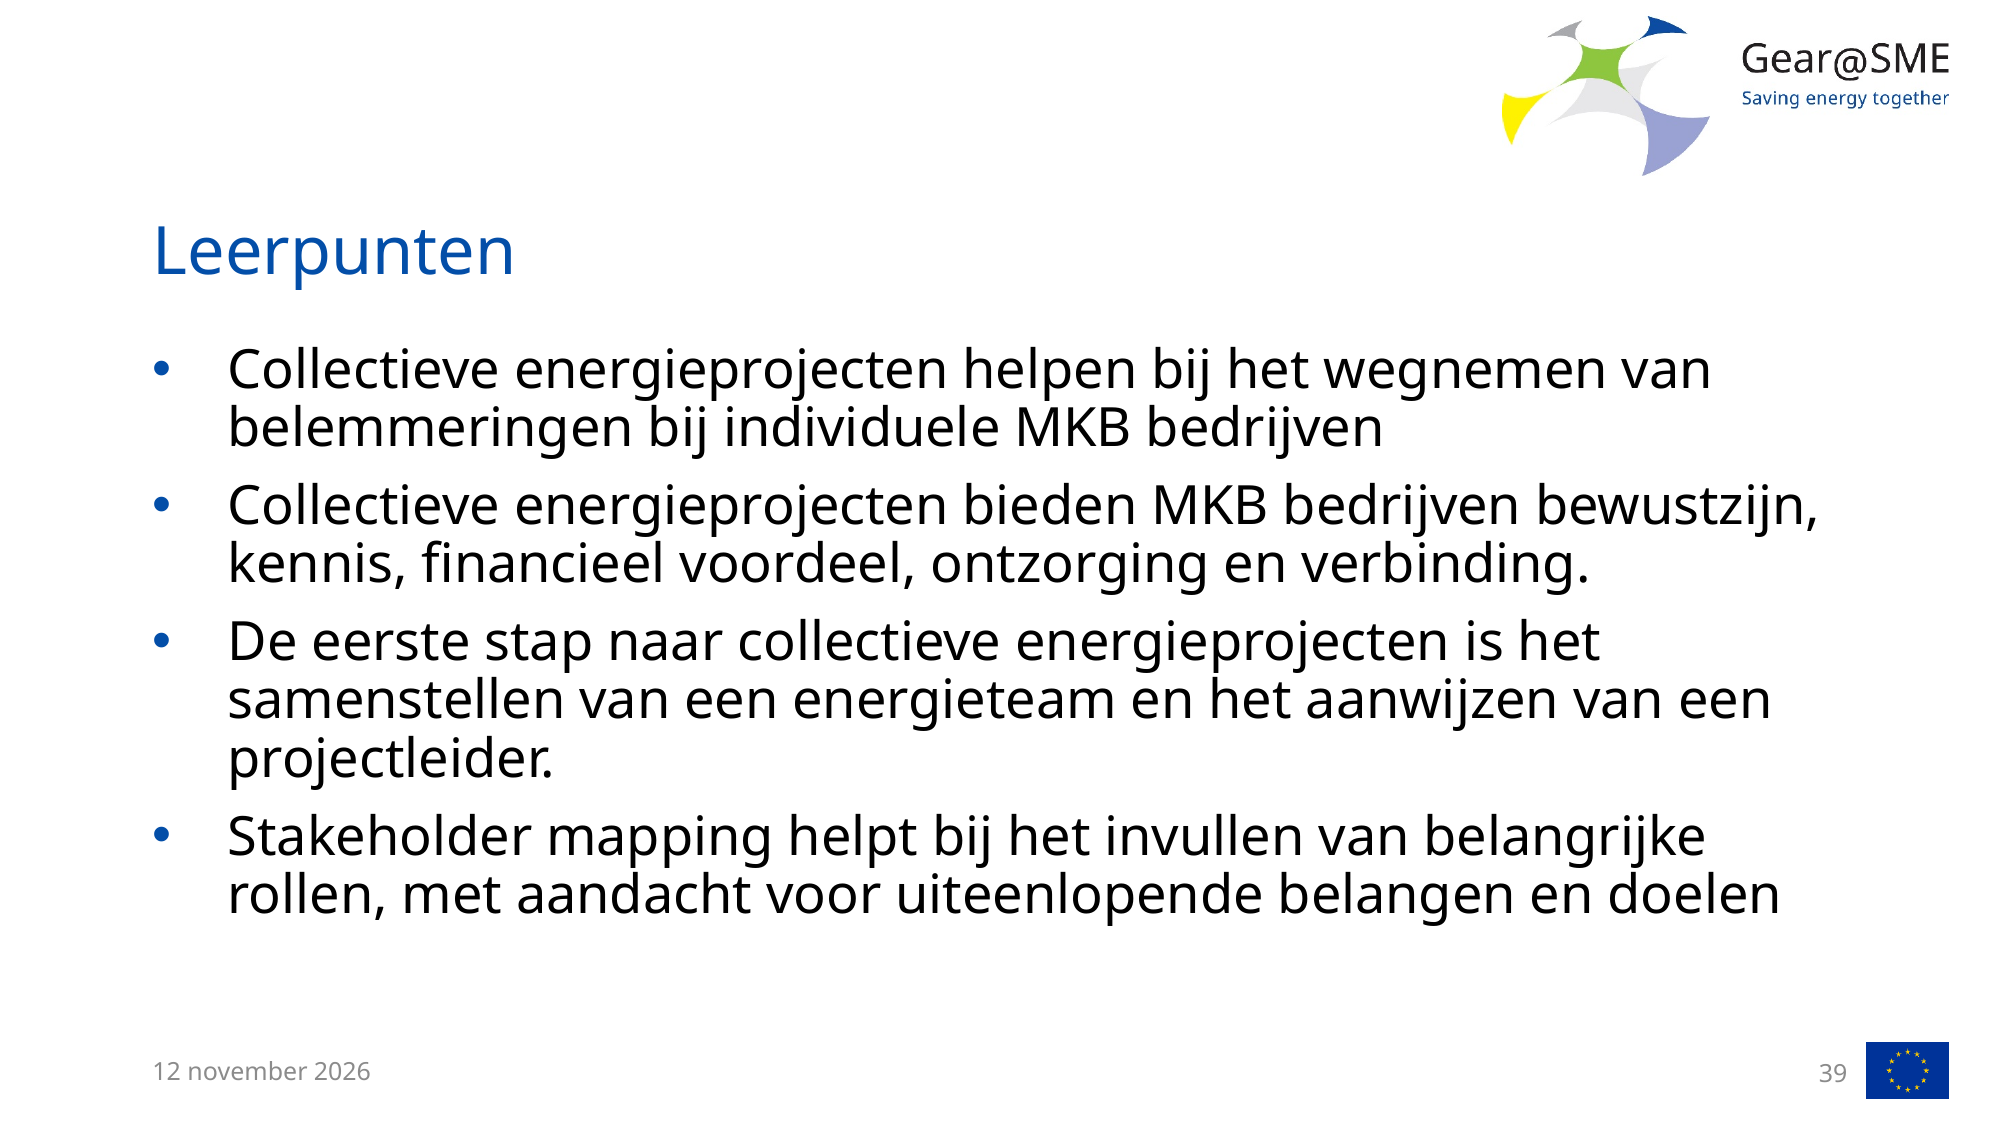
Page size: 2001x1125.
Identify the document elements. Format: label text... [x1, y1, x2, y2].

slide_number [137, 1042, 588, 1103]
title Leerpunten [137, 205, 1863, 300]
list Collectieve energieprojecten helpen bij het wegnemen van belemmeringen bij individuele MKB bedrijven Collectieve energieprojecten bieden MKB bedrijven bewustzijn, kennis, financieel voordeel, ontzorging en verbinding. De eerste stap naar collectieve energieprojecten is het samenstellen van een energieteam en het aanwijzen van een projectleider. Stakeholder mapping helpt bij het invullen van belangrijke rollen, met aandacht voor uiteenlopende belangen en doelen [137, 333, 1863, 1014]
picture [1502, 16, 1949, 176]
picture [1866, 1042, 1949, 1099]
slide_number 39 [1412, 1044, 1863, 1104]
